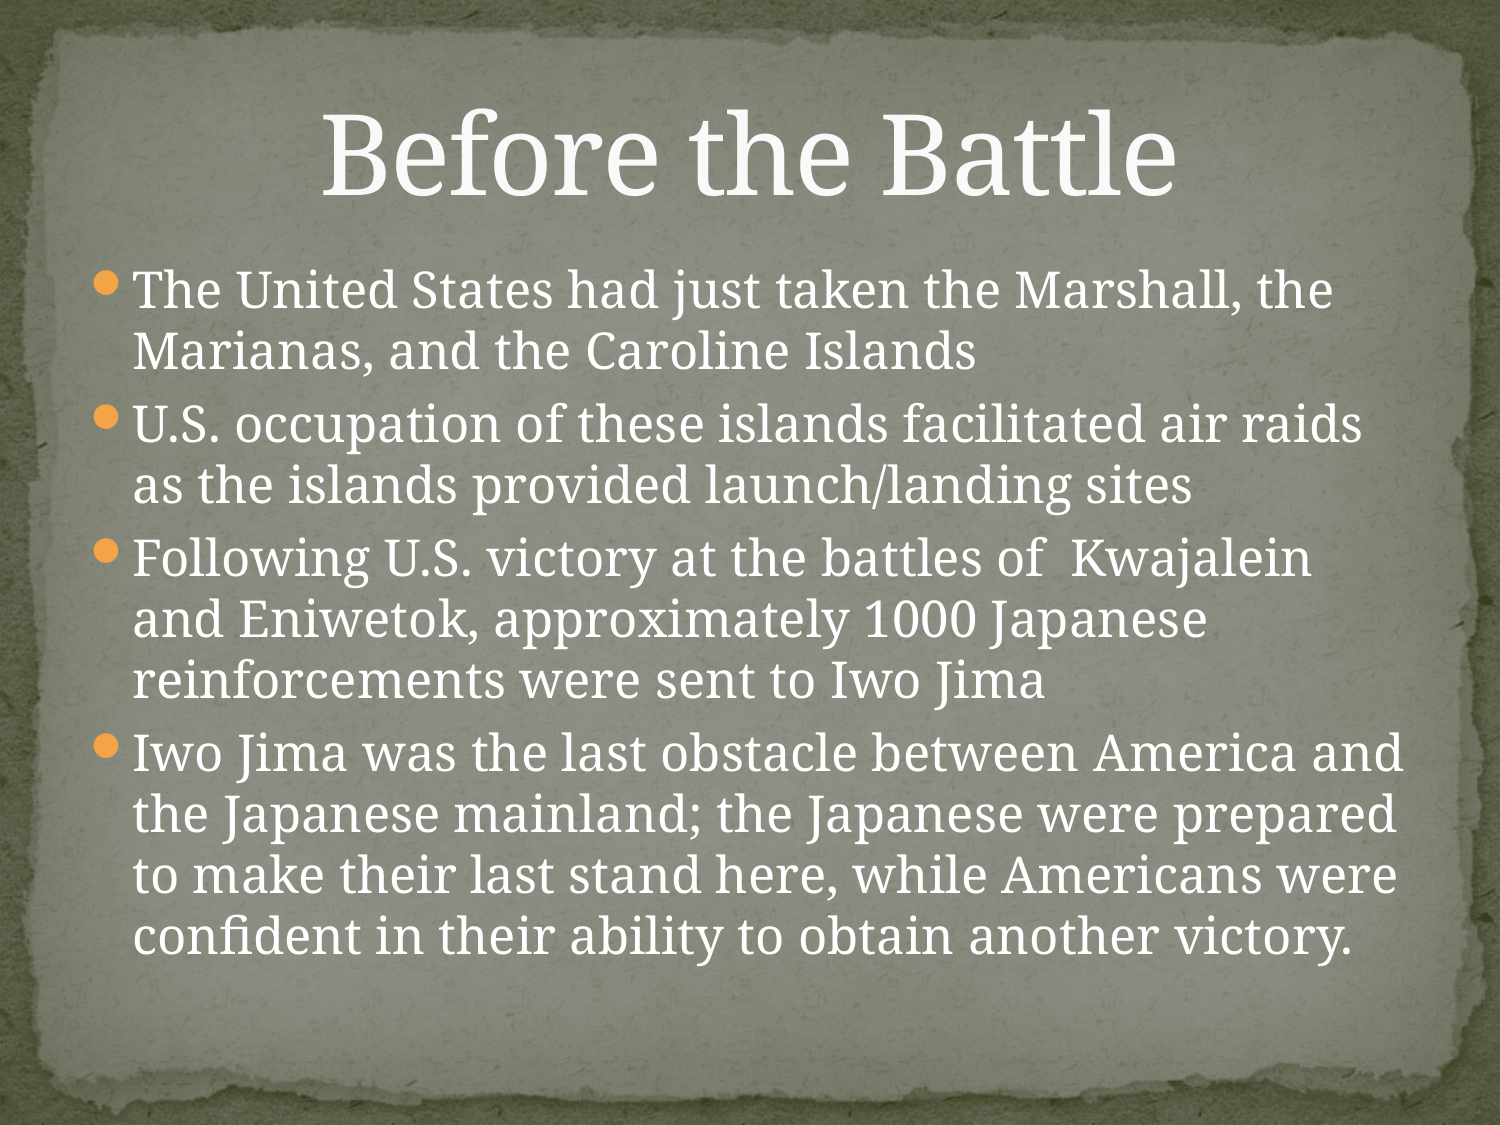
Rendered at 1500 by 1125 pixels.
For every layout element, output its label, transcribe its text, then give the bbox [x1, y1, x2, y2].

list The United States had just taken the Marshall, the Marianas, and the Caroline Islands U.S. occupation of these islands facilitated air raids as the islands provided launch/landing sites Following U.S. victory at the battles of Kwajalein and Eniwetok, approximately 1000 Japanese reinforcements were sent to Iwo Jima Iwo Jima was the last obstacle between America and the Japanese mainland; the Japanese were prepared to make their last stand here, while Americans were confident in their ability to obtain another victory. [74, 249, 1426, 1001]
title Before the Battle [74, 24, 1425, 225]
